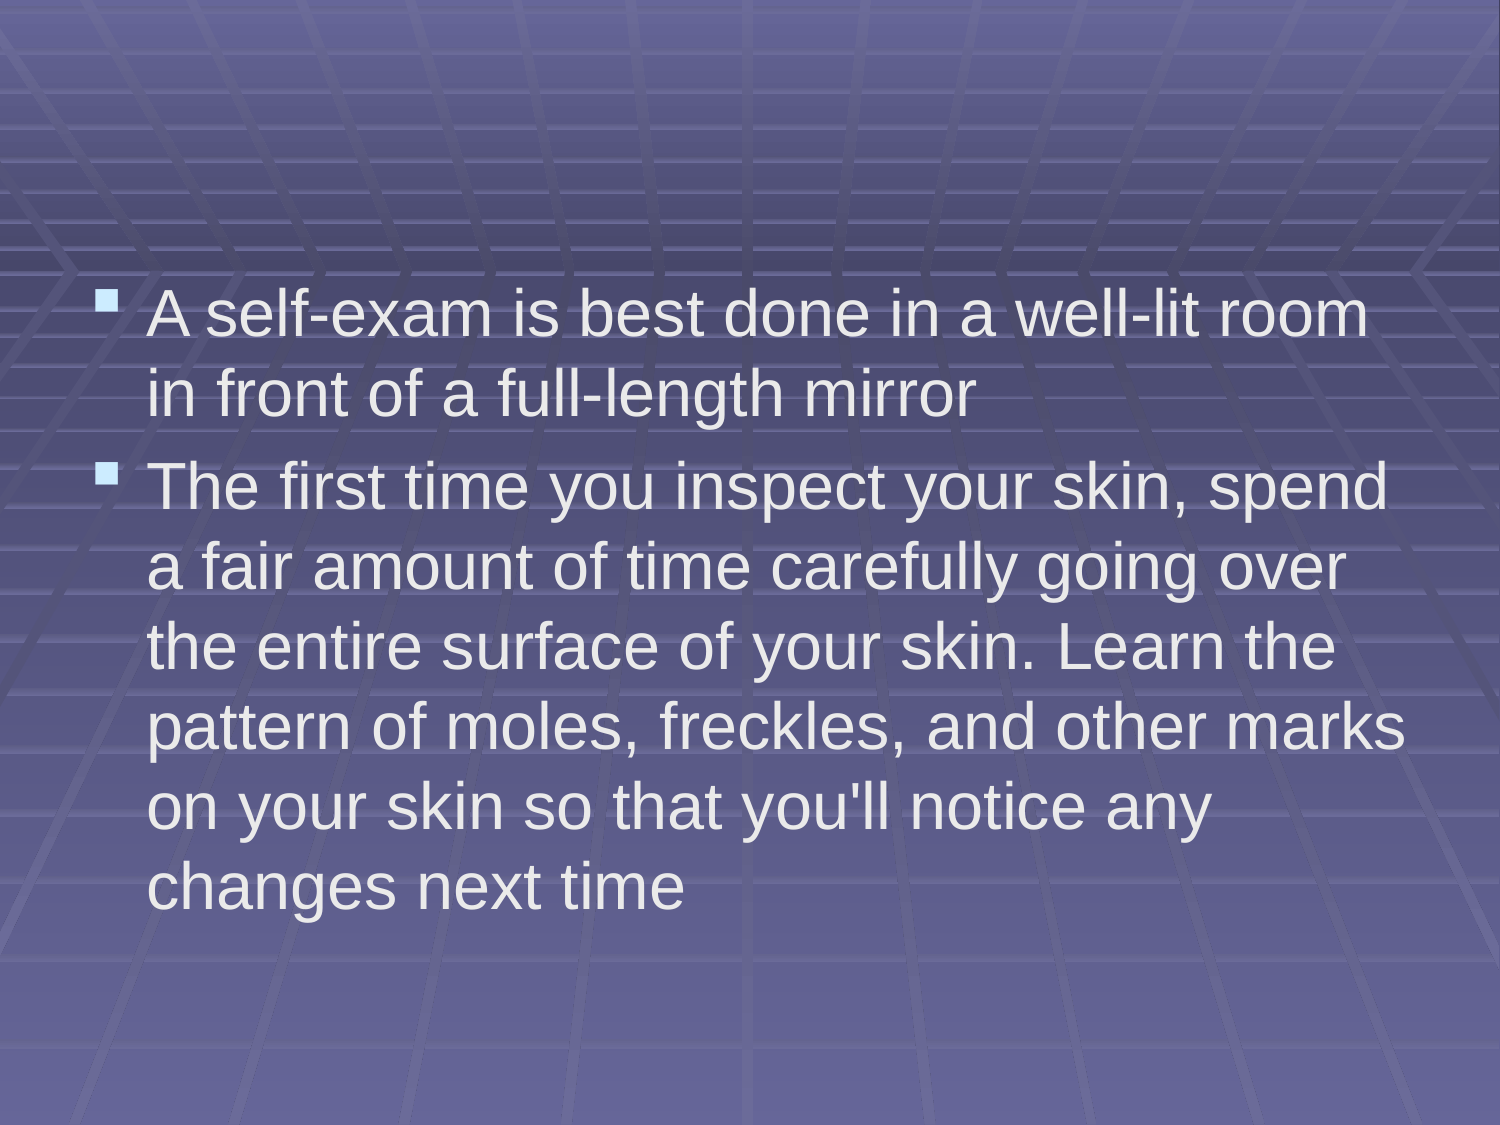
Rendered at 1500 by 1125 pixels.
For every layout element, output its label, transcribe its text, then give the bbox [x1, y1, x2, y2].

list A self-exam is best done in a well-lit room in front of a full-length mirror The first time you inspect your skin, spend a fair amount of time carefully going over the entire surface of your skin. Learn the pattern of moles, freckles, and other marks on your skin so that you'll notice any changes next time [74, 261, 1425, 1001]
